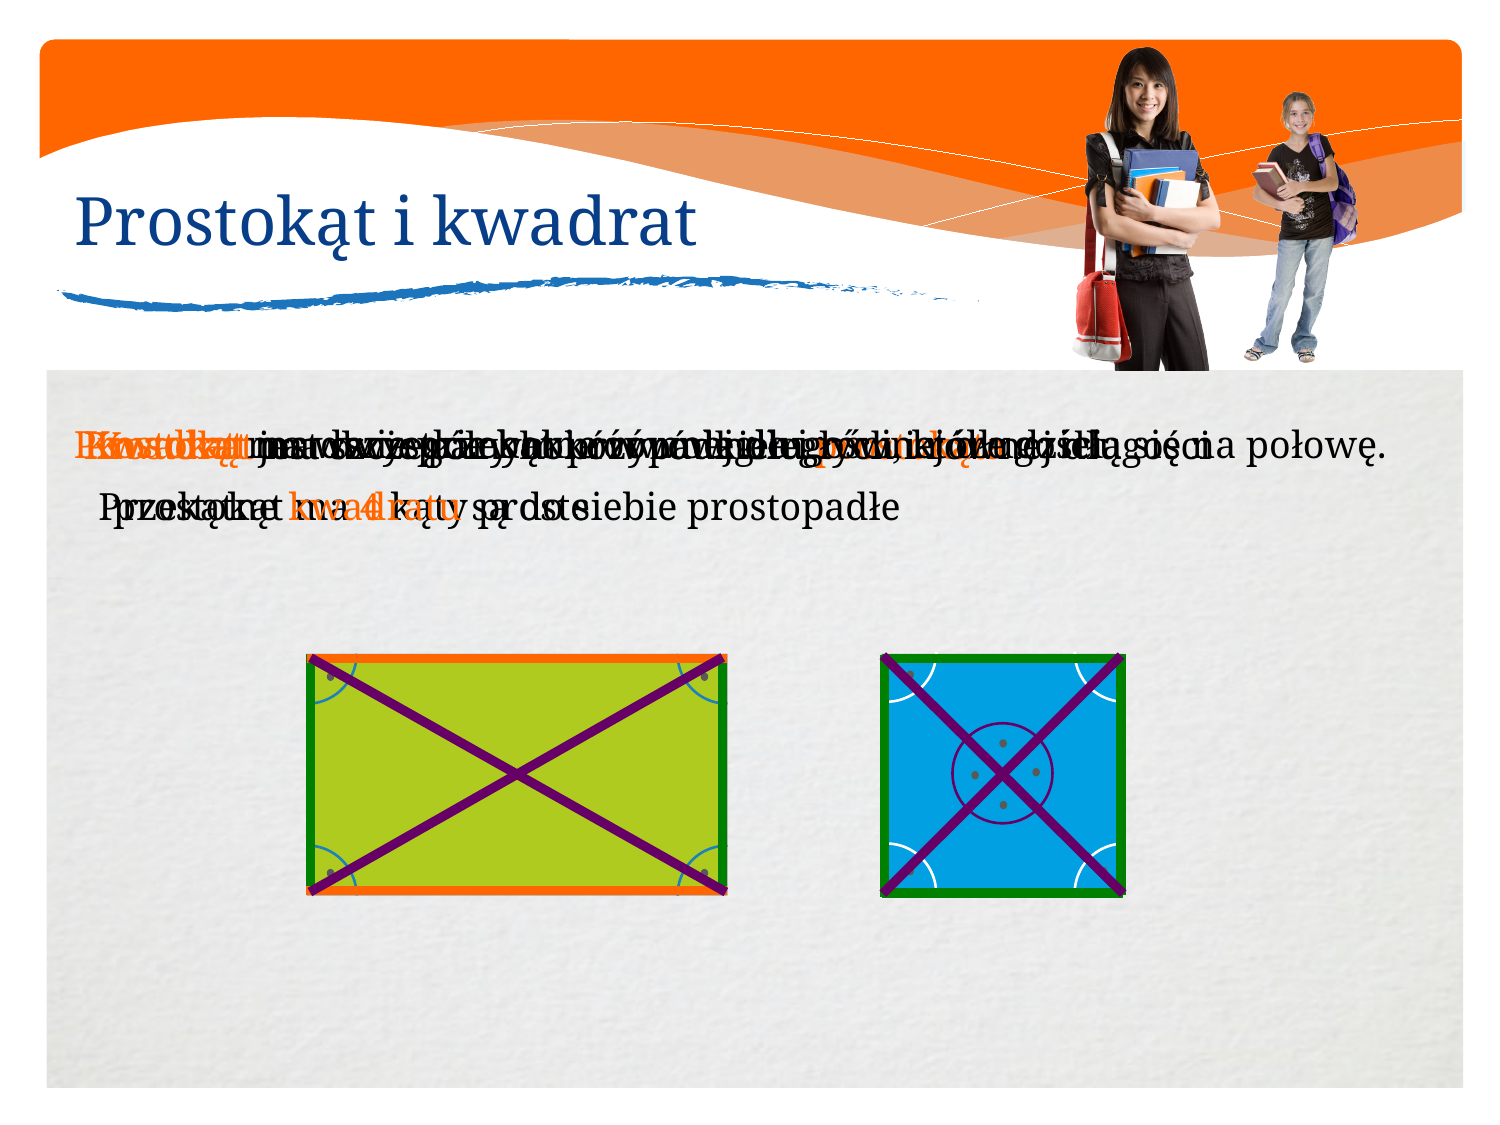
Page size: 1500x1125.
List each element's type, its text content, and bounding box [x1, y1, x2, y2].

picture [55, 274, 980, 313]
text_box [836, 601, 998, 944]
picture [46, 24, 1464, 1125]
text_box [256, 603, 778, 946]
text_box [882, 655, 1122, 895]
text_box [309, 657, 723, 893]
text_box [1009, 601, 1175, 944]
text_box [971, 738, 1041, 810]
text_box Prostokąt i kwadrat [59, 171, 818, 272]
